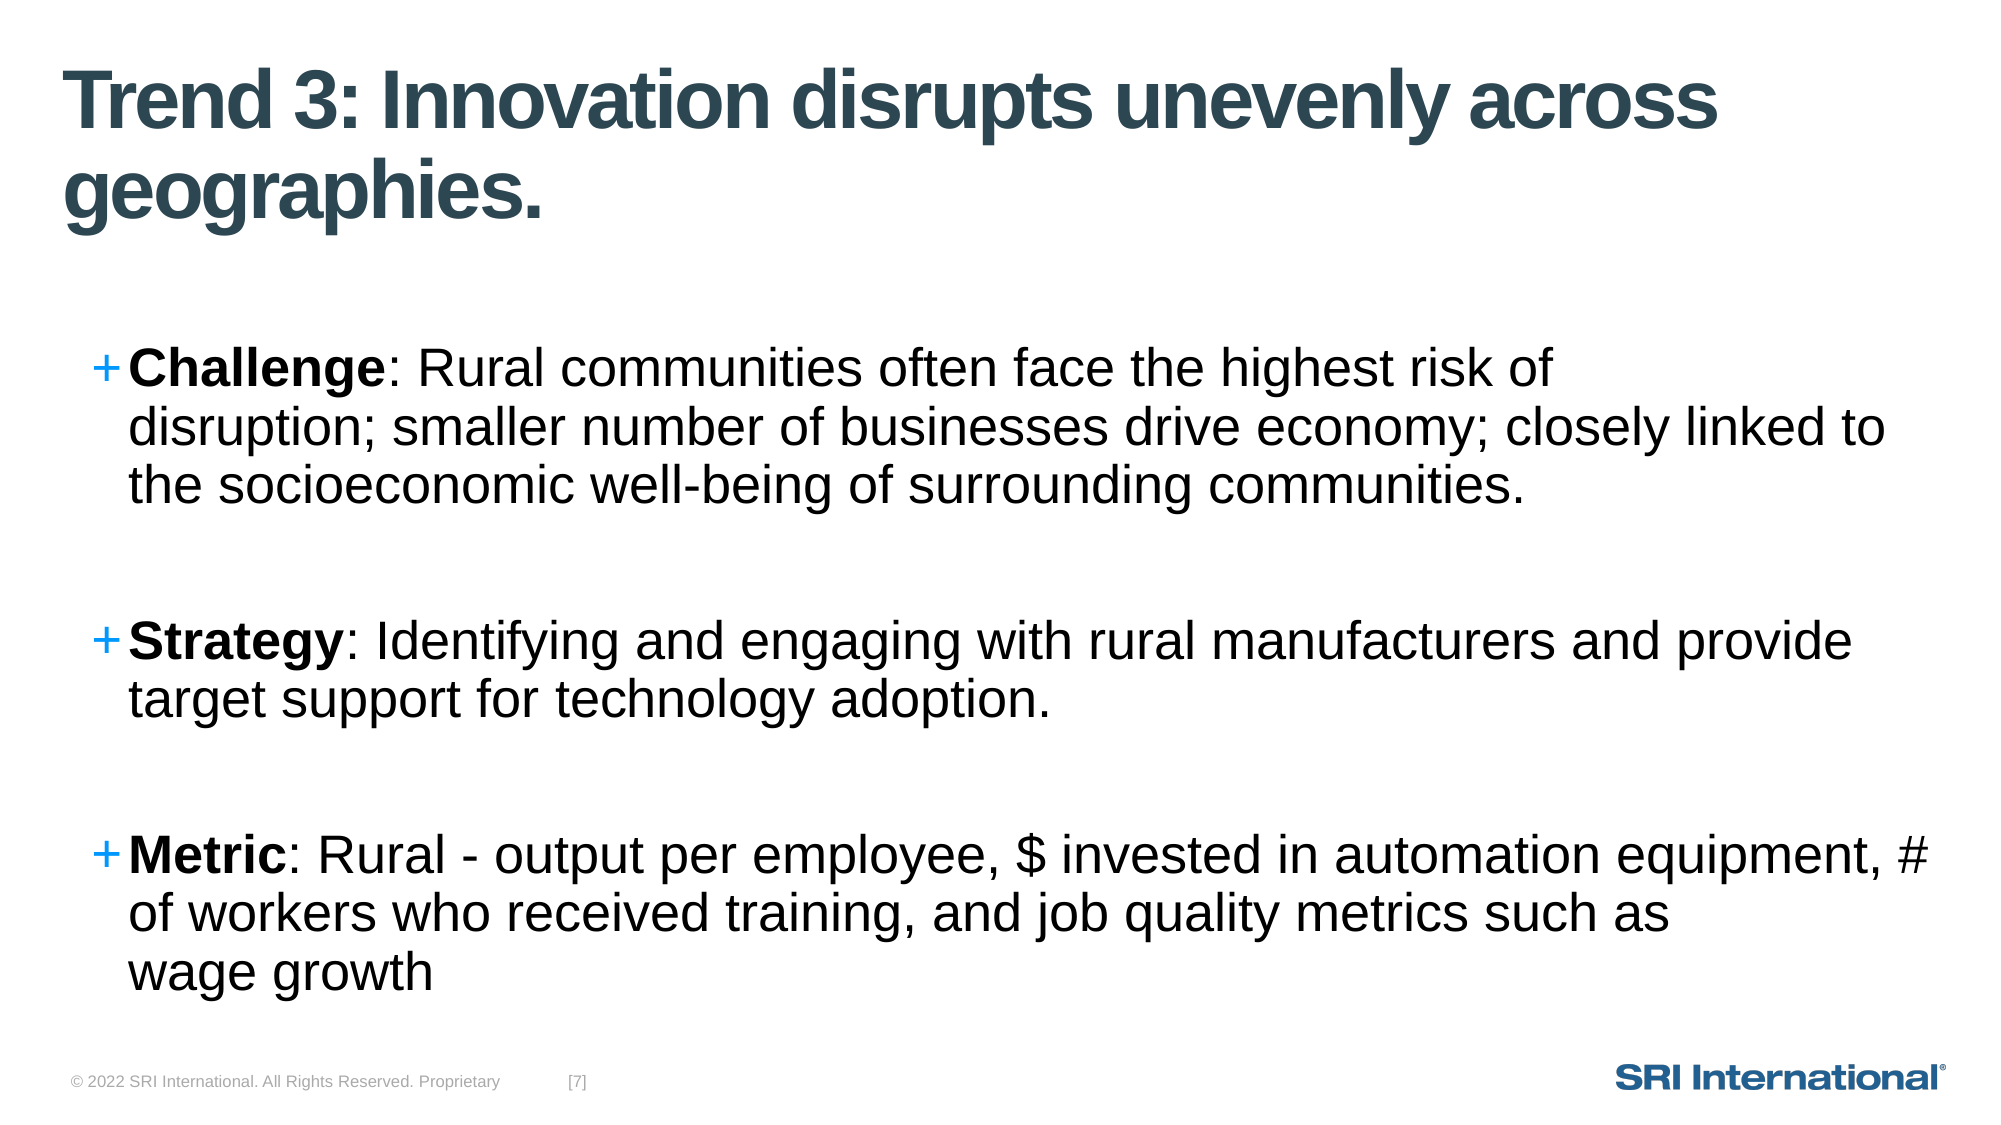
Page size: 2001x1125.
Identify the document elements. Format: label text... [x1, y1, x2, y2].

title Trend 3: Innovation disrupts unevenly across geographies. [62, 56, 1938, 238]
picture [1616, 1064, 1946, 1090]
list Challenge: Rural communities often face the highest risk of disruption; smaller number of businesses drive economy; closely linked to the socioeconomic well-being of surrounding communities. Strategy: Identifying and engaging with rural manufacturers and provide target support for technology adoption. Metric: Rural - output per employee, $ invested in automation equipment, # of workers who received training, and job quality metrics such as wage growth [76, 332, 1952, 1014]
